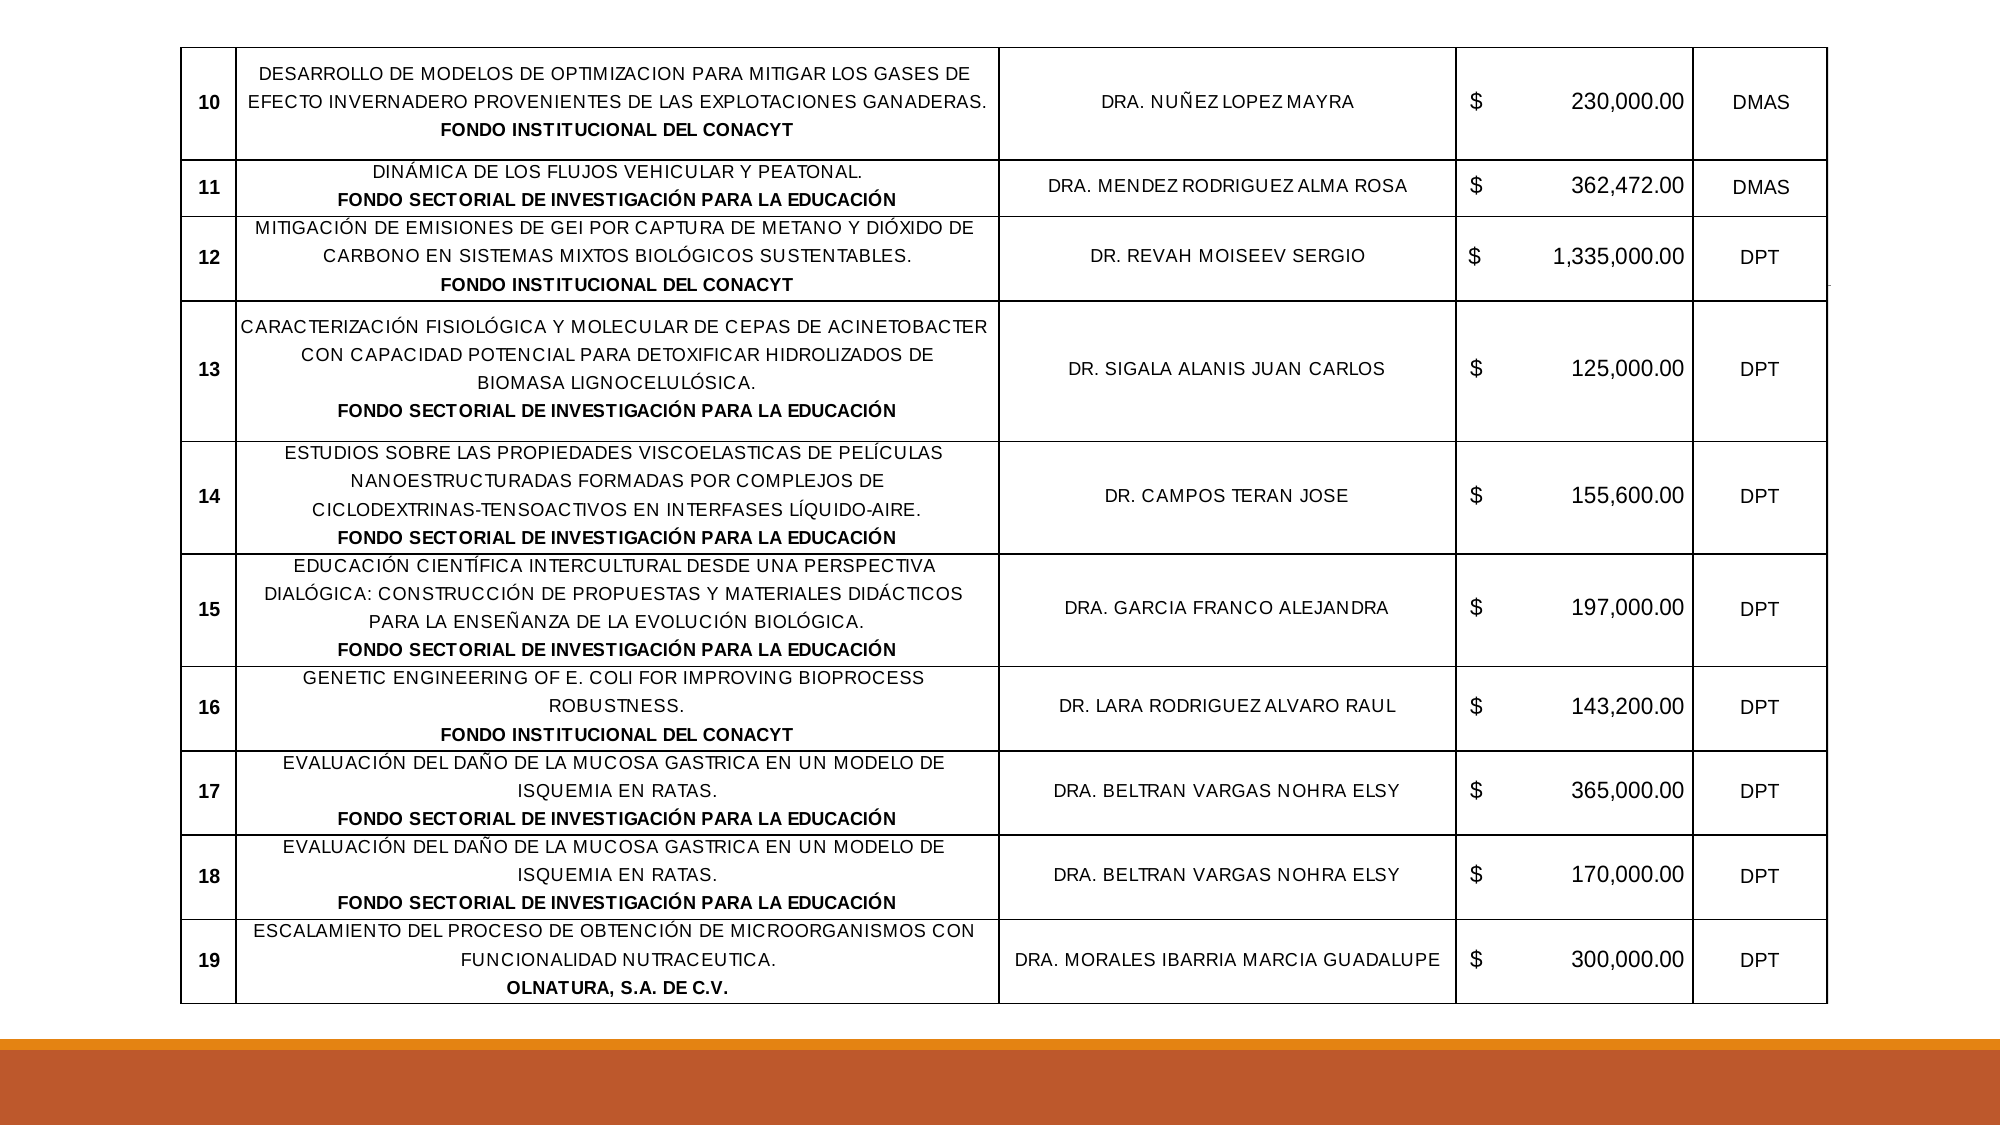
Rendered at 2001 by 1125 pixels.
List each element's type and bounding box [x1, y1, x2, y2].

text_box [179, 46, 1831, 1006]
